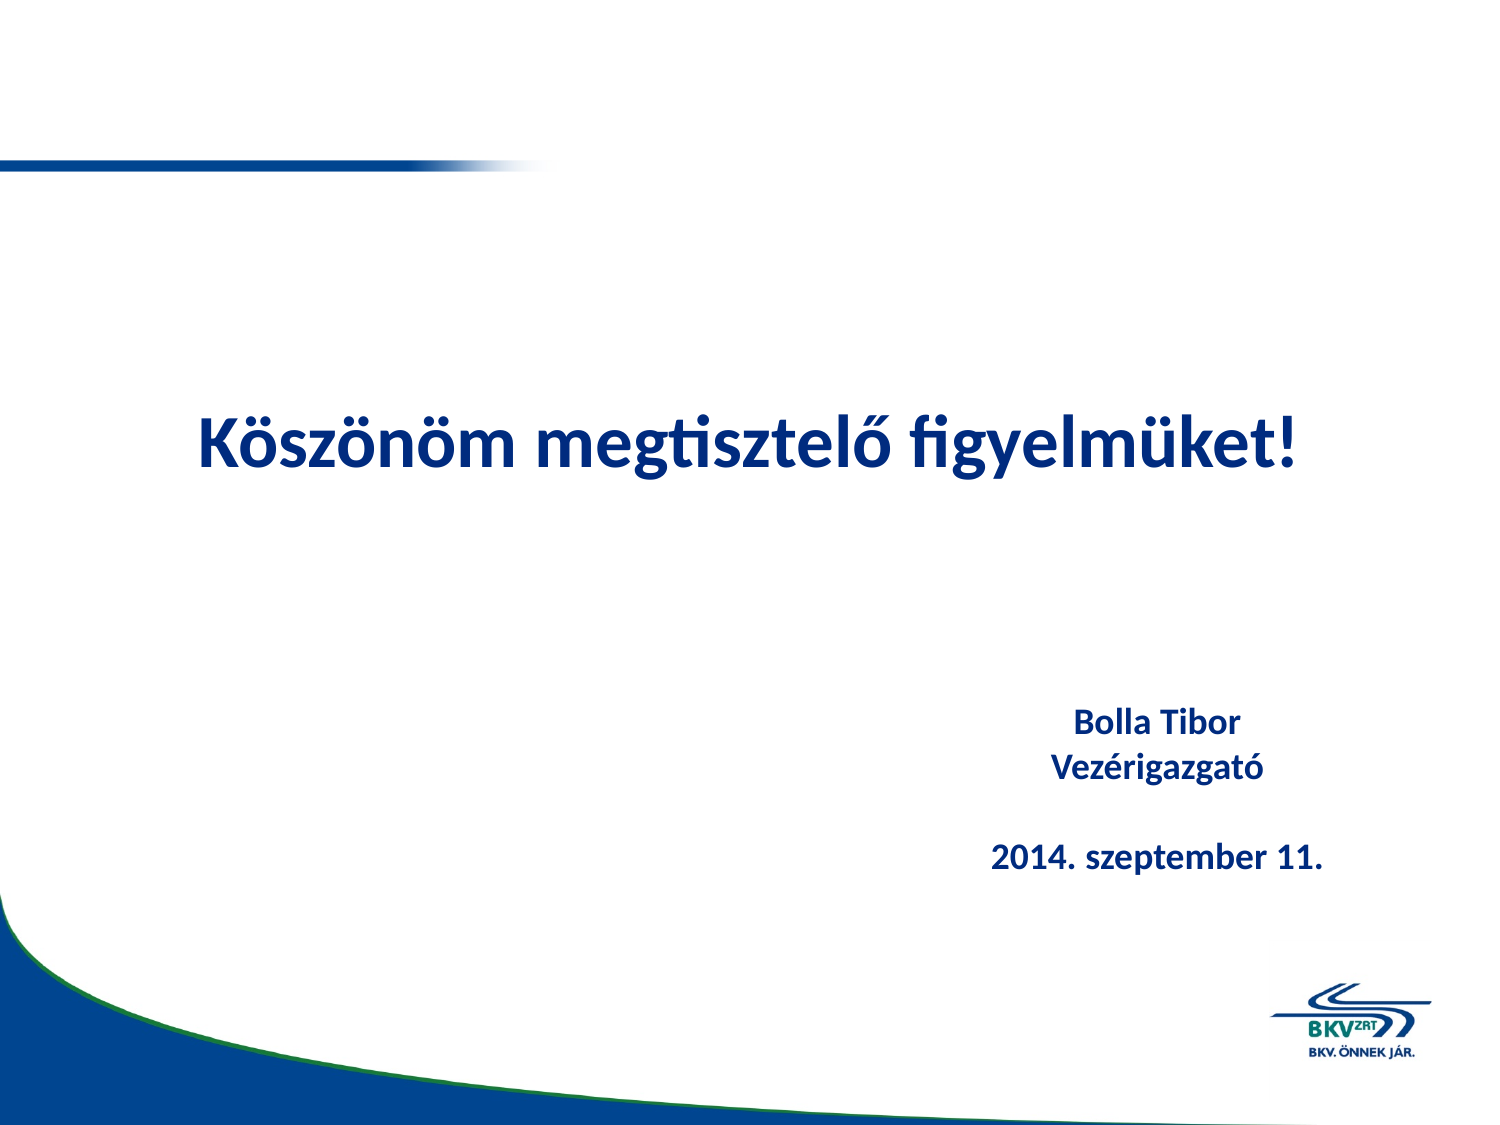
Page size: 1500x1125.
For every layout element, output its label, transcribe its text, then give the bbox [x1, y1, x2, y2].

picture [0, 137, 591, 197]
picture [0, 893, 1432, 1125]
text_box Köszönöm megtisztelő figyelmüket! [183, 385, 1317, 491]
text_box Bolla Tibor Vezérigazgató 2014. szeptember 11. [890, 655, 1425, 919]
